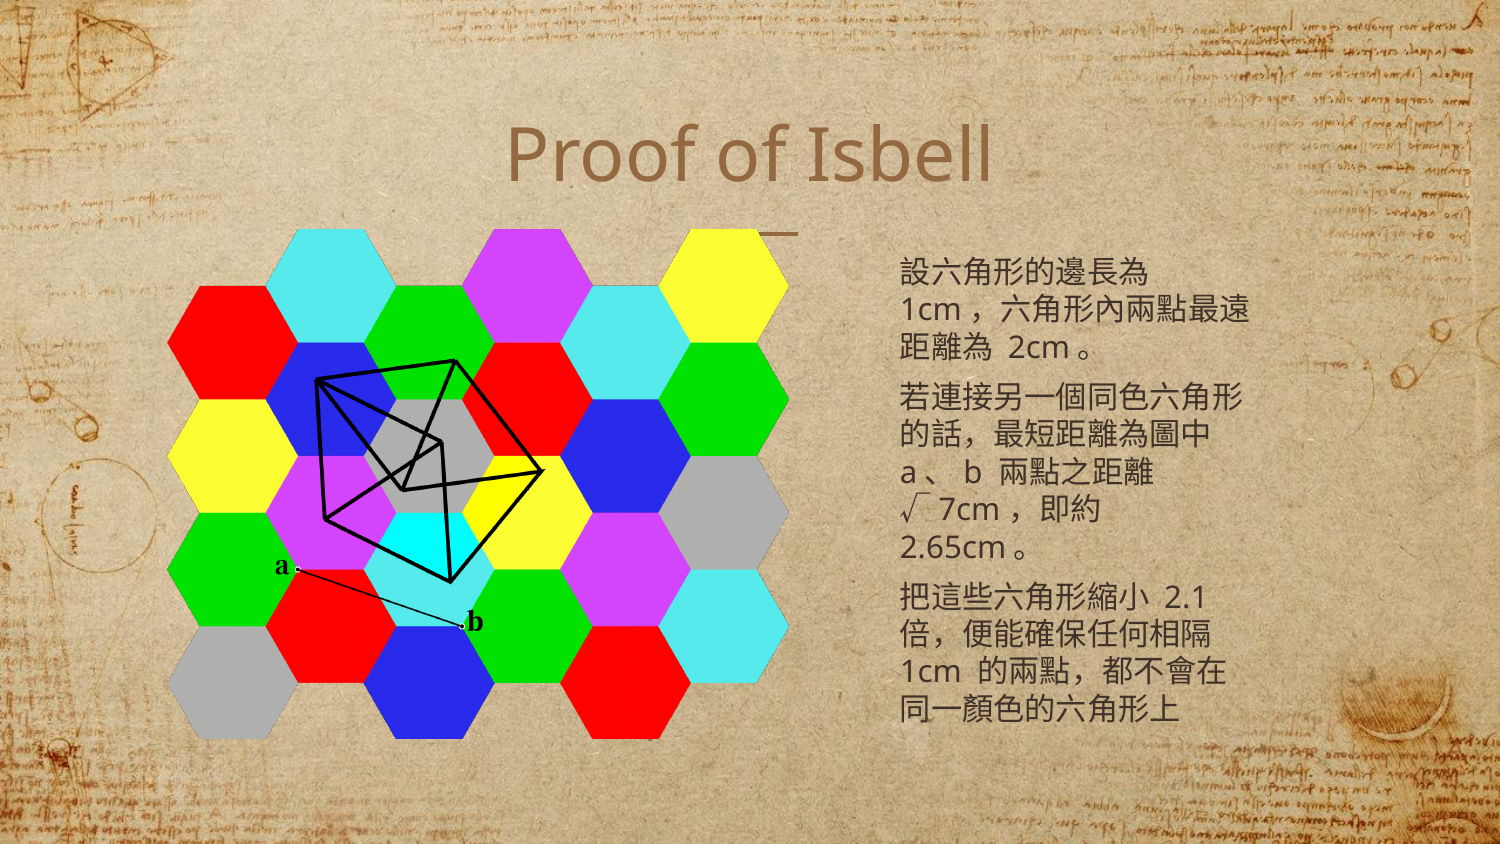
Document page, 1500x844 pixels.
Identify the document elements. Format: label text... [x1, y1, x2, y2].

list 設六角形的邊長為 1cm，六角形內兩點最遠距離為 2cm。 若連接另一個同色六角形的話，最短距離為圖中 a、b 兩點之距離√7cm，即約 2.65cm。 把這些六角形縮小 2.1 倍，便能確保任何相隔 1cm 的兩點，都不會在同一顏色的六角形上 [884, 239, 1267, 739]
picture [0, 0, 1500, 844]
title Proof of Isbell [309, 71, 1191, 212]
